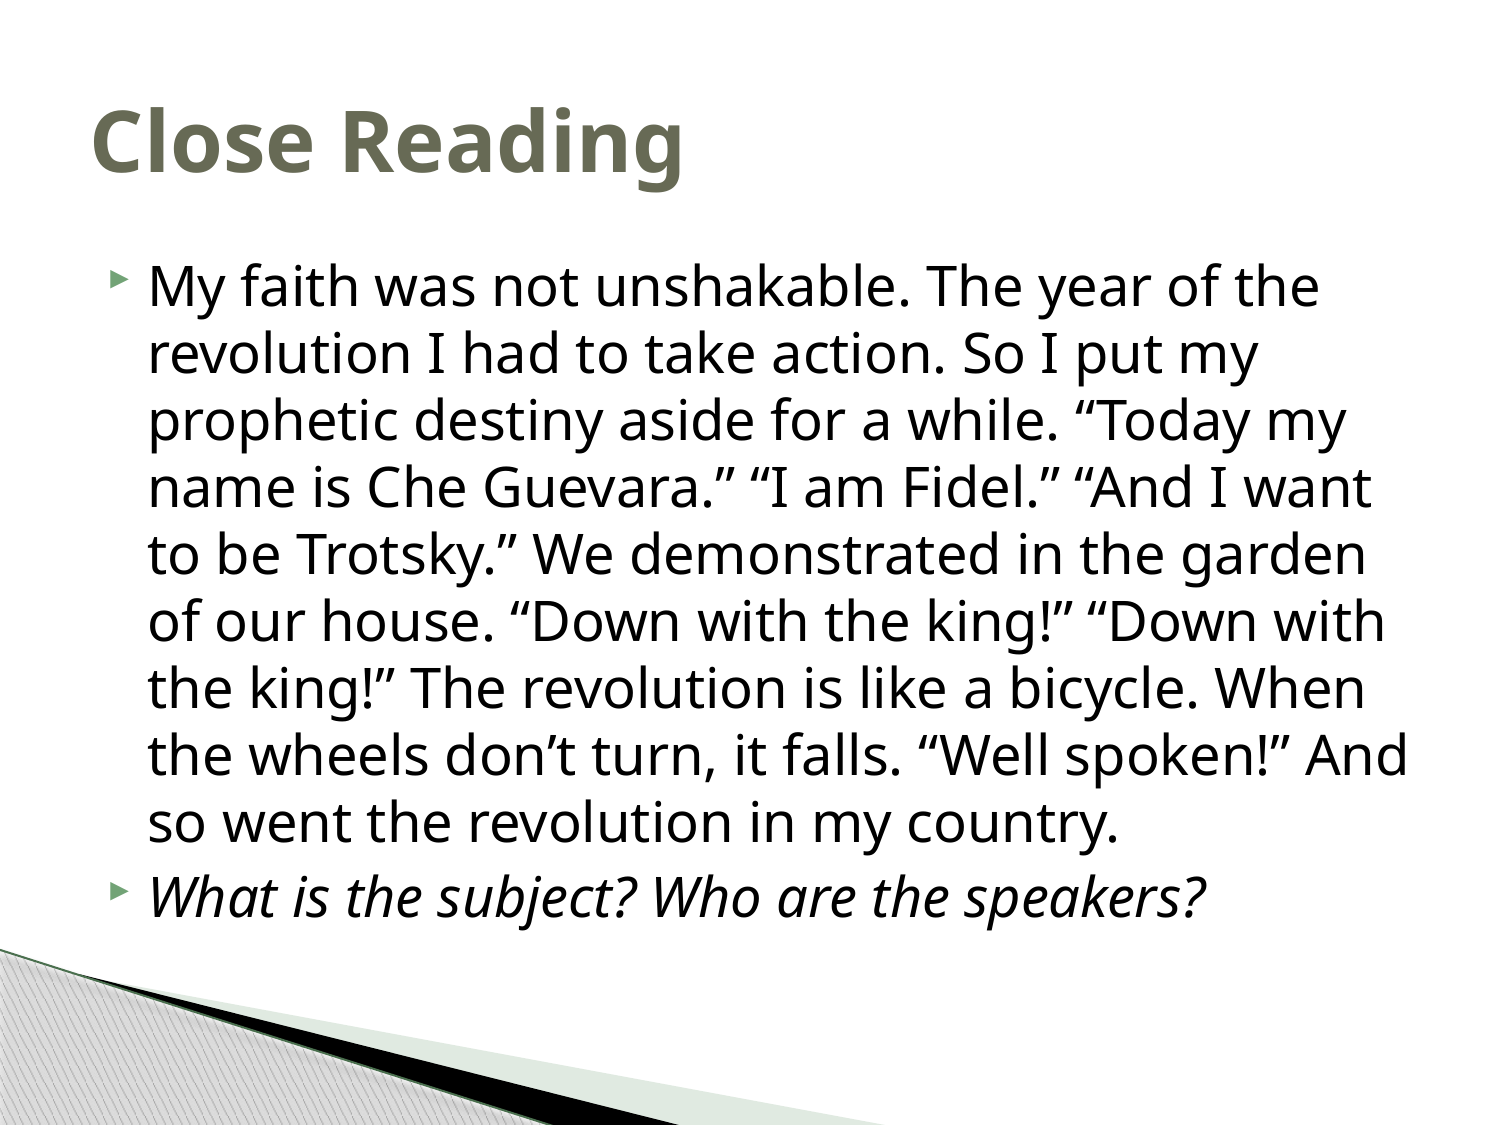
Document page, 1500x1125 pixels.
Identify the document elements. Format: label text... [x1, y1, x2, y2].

title Close Reading [75, 45, 1425, 233]
list My faith was not unshakable. The year of the revolution I had to take action. So I put my prophetic destiny aside for a while. “Today my name is Che Guevara.” “I am Fidel.” “And I want to be Trotsky.” We demonstrated in the garden of our house. “Down with the king!” “Down with the king!” The revolution is like a bicycle. When the wheels don’t turn, it falls. “Well spoken!” And so went the revolution in my country. What is the subject? Who are the speakers? [75, 243, 1425, 986]
